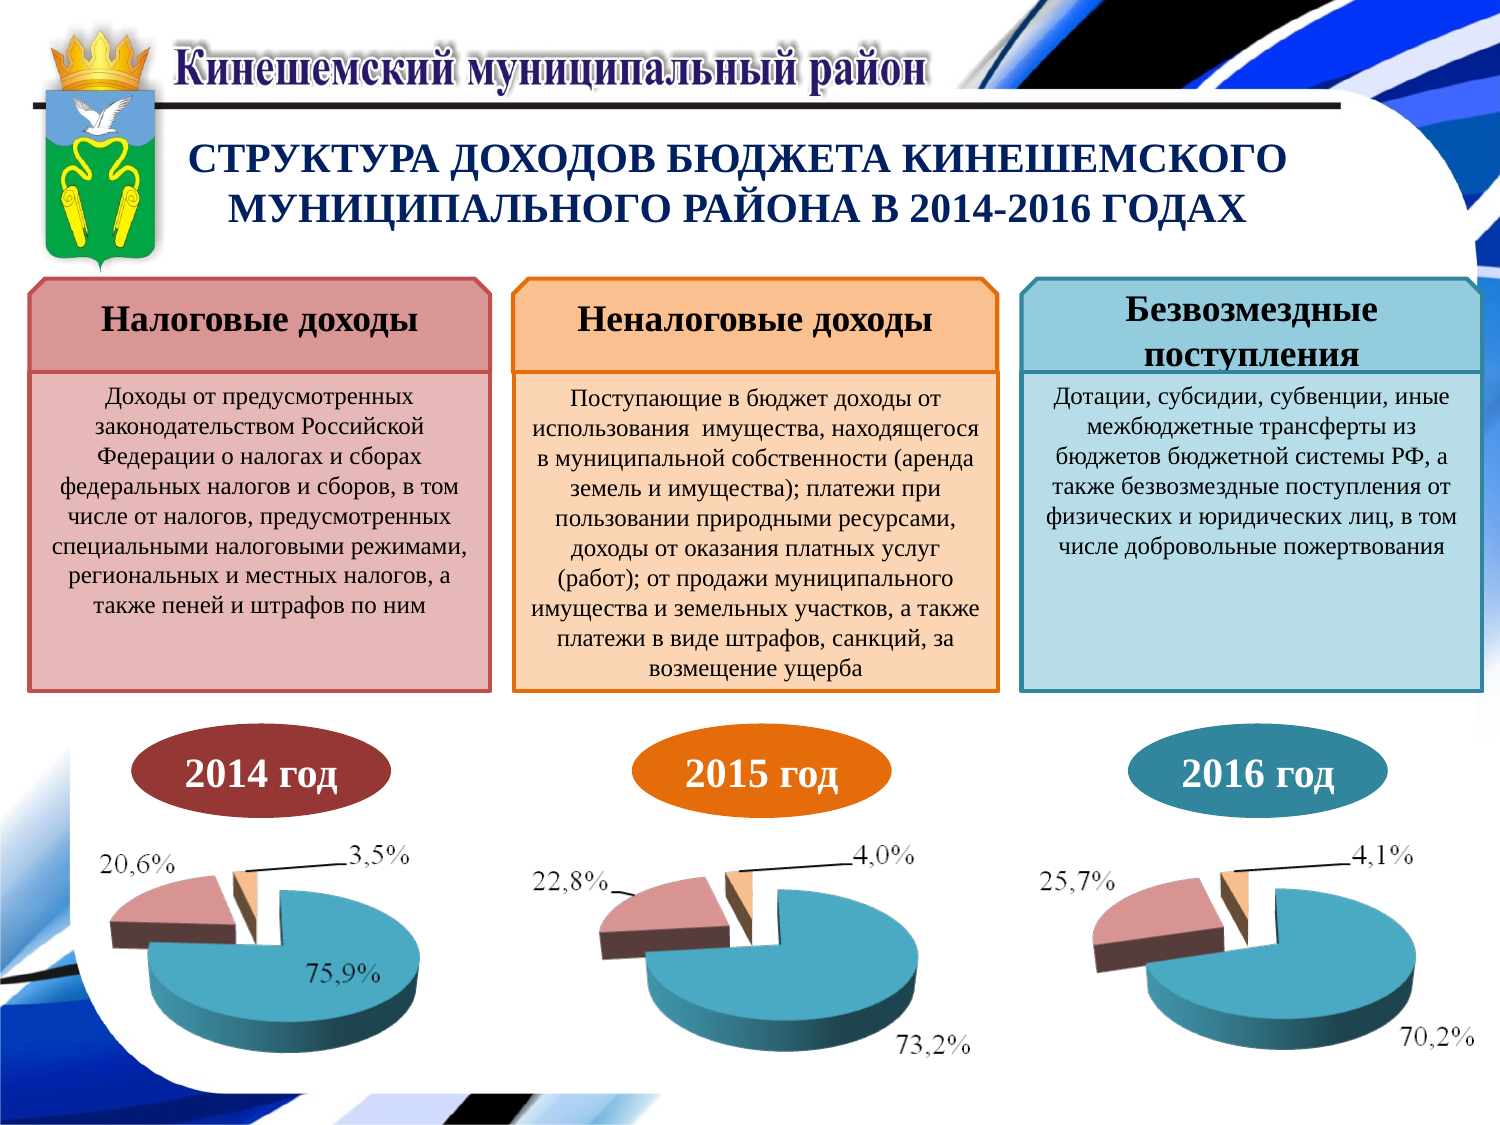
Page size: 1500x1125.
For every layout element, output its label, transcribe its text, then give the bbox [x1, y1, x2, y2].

text_box Налоговые доходы [27, 276, 493, 373]
title СТРУКТУРА ДОХОДОВ БЮДЖЕТА КИНЕШЕМСКОГО МУНИЦИПАЛЬНОГО РАЙОНА В 2014-2016 ГОДАХ [100, 115, 1376, 247]
text_box Безвозмездные поступления [1019, 276, 1485, 374]
text_box Неналоговые доходы [510, 276, 1000, 374]
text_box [1021, 829, 1483, 1102]
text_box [29, 829, 491, 1102]
picture [0, 0, 1500, 1125]
text_box Доходы от предусмотренных законодательством Российской Федерации о налогах и сборах федеральных налогов и сборов, в том числе от налогов, предусмотренных специальными налоговыми режимами, региональных и местных налогов, а также пеней и штрафов по ним [27, 370, 492, 693]
text_box 2014 год [129, 721, 394, 821]
text_box Поступающие в бюджет доходы от использования имущества, находящегося в муниципальной собственности (аренда земель и имущества); платежи при пользовании природными ресурсами, доходы от оказания платных услуг (работ); от продажи муниципального имущества и земельных участков, а также платежи в виде штрафов, санкций, за возмещение ущерба [512, 370, 1000, 693]
text_box 2016 год [1125, 721, 1390, 821]
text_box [525, 829, 987, 1102]
text_box 2015 год [629, 721, 894, 821]
text_box Дотации, субсидии, субвенции, иные межбюджетные трансферты из бюджетов бюджетной системы РФ, а также безвозмездные поступления от физических и юридических лиц, в том числе добровольные пожертвования [1019, 370, 1484, 693]
